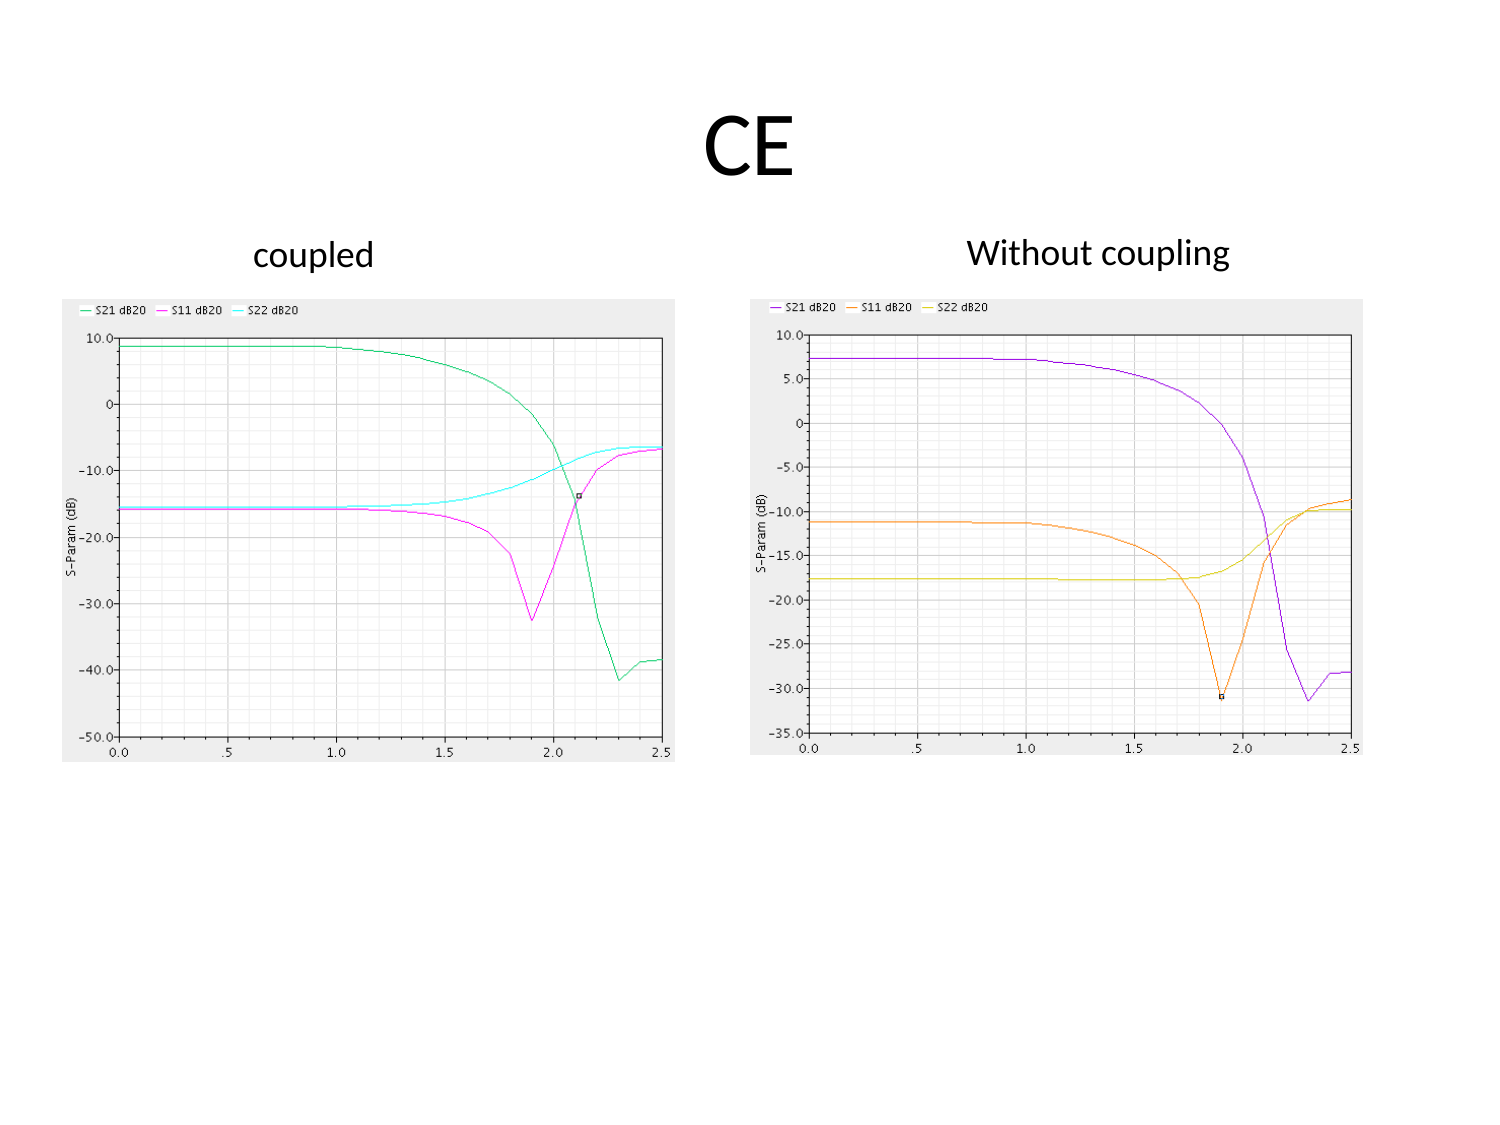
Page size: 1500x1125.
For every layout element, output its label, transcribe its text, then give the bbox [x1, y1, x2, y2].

text_box coupled [238, 223, 390, 283]
title CE [75, 45, 1425, 233]
picture [62, 299, 676, 762]
picture [749, 299, 1363, 755]
text_box Without coupling [951, 220, 1246, 281]
